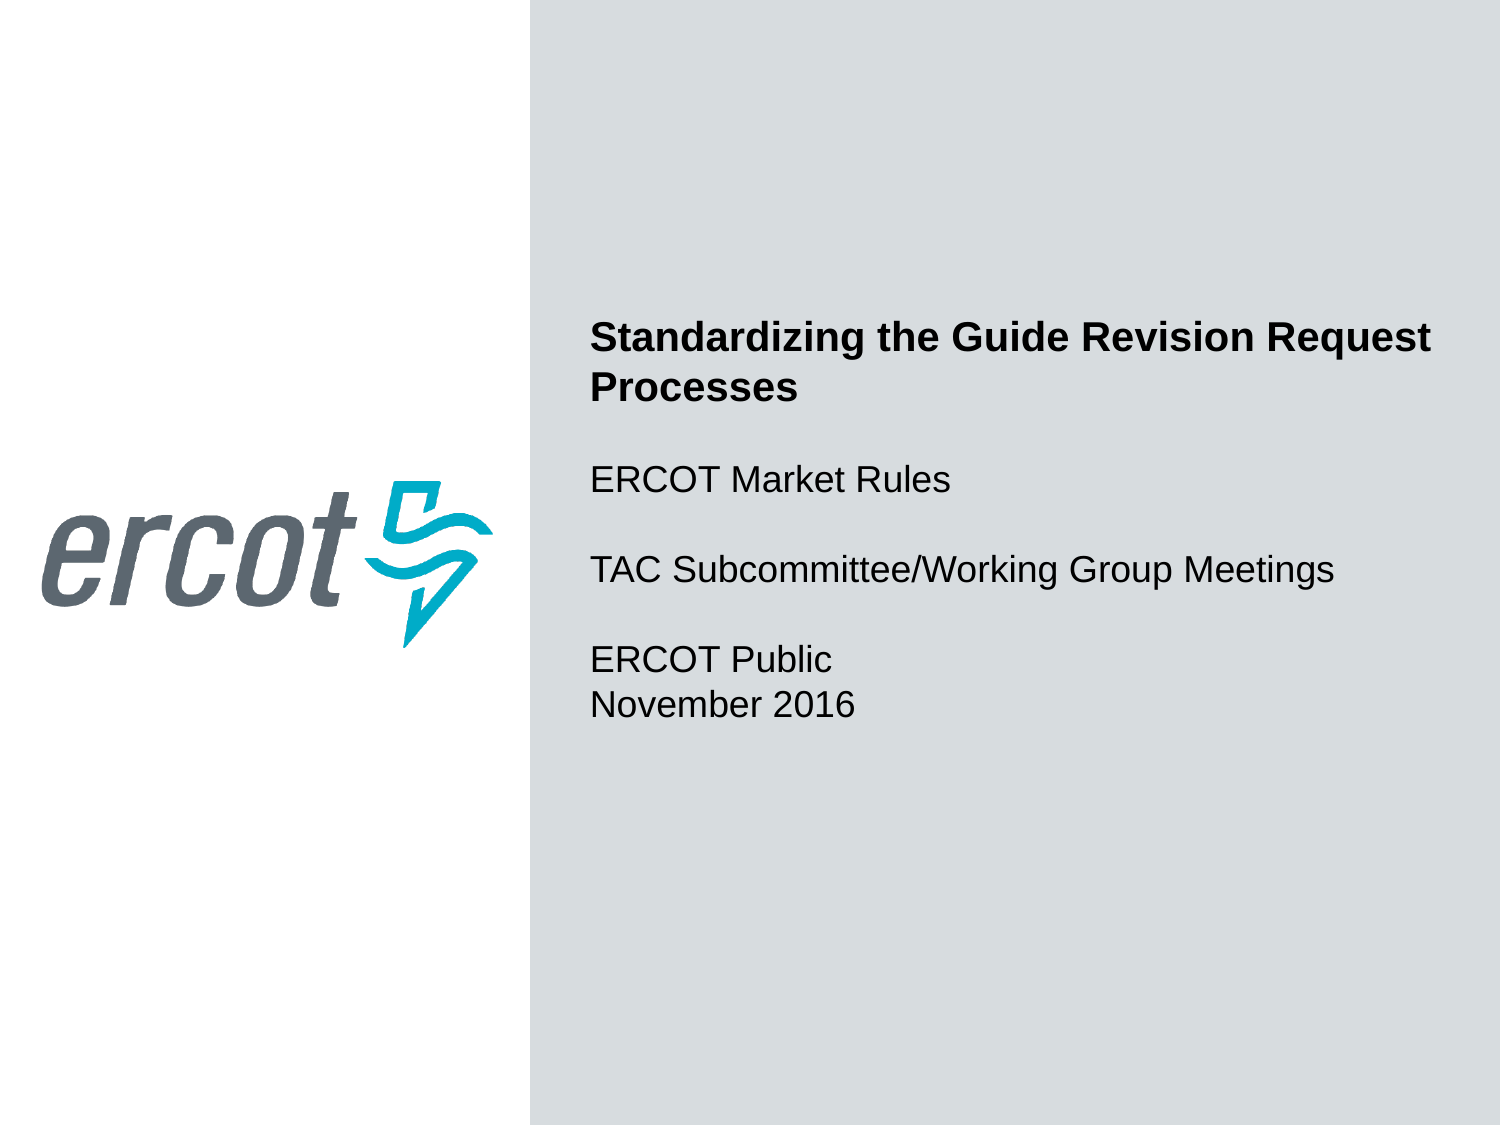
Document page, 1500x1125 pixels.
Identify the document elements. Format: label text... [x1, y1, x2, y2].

picture [32, 471, 501, 654]
text_box Standardizing the Guide Revision Request Processes ERCOT Market Rules TAC Subcommittee/Working Group Meetings ERCOT Public November 2016 [575, 302, 1487, 733]
